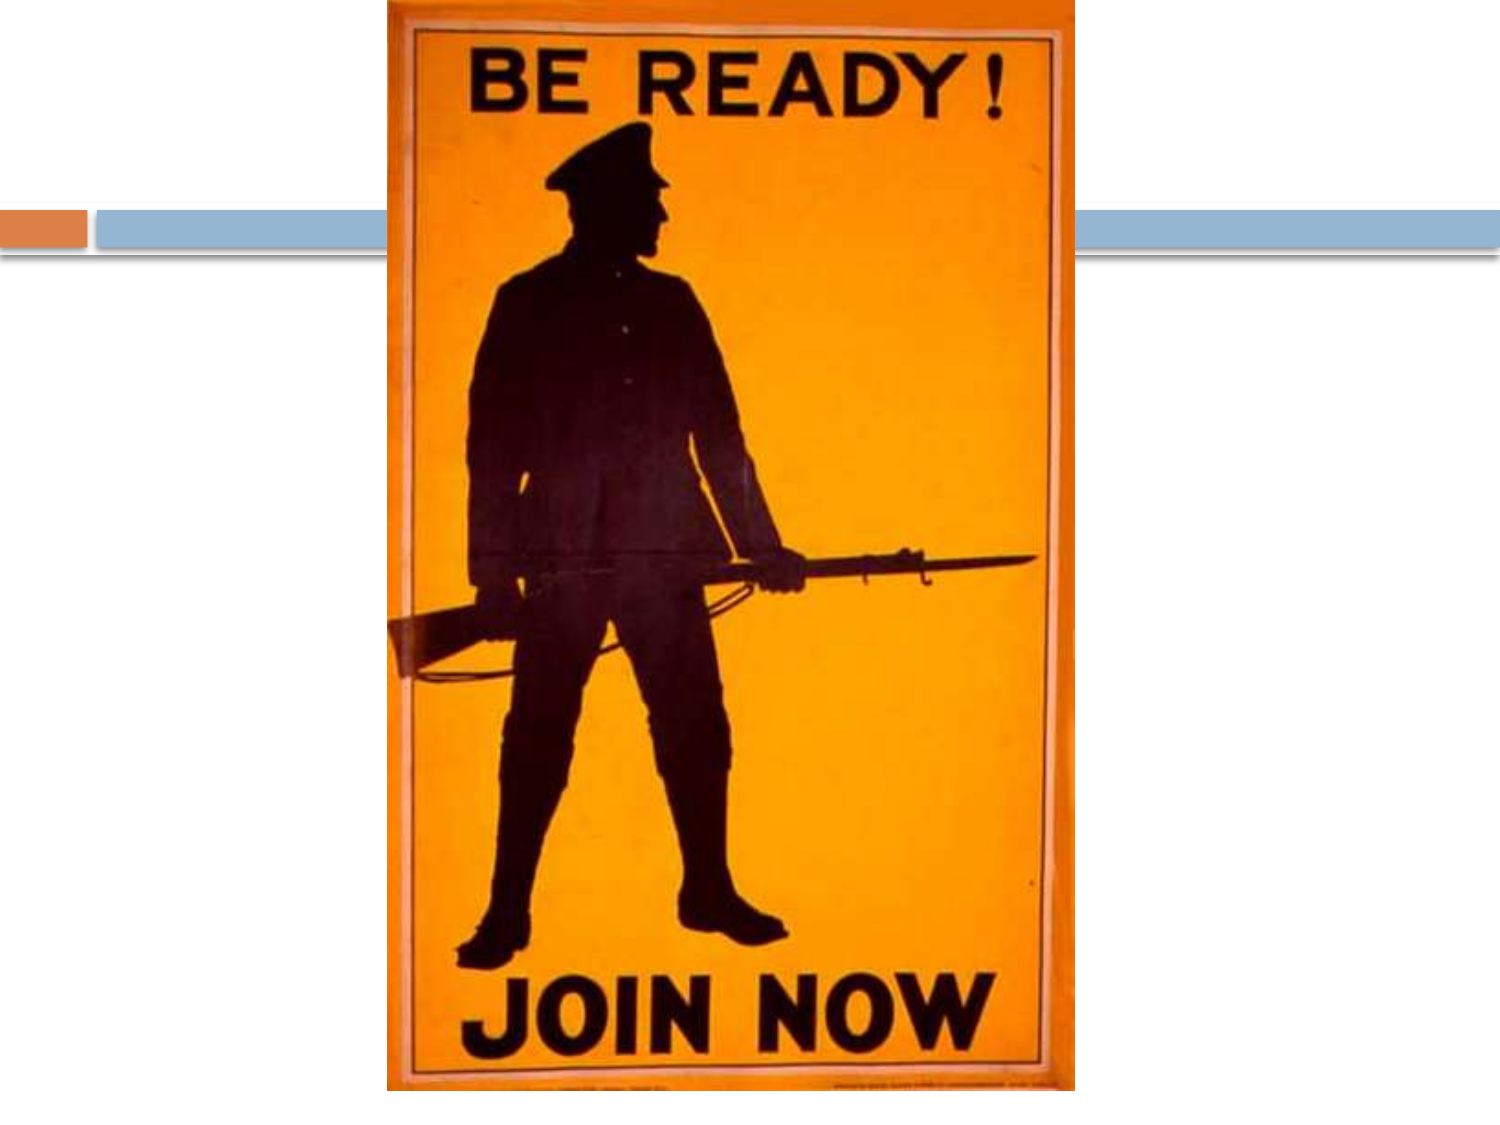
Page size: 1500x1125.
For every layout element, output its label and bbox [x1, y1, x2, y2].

picture [387, 0, 1076, 1092]
